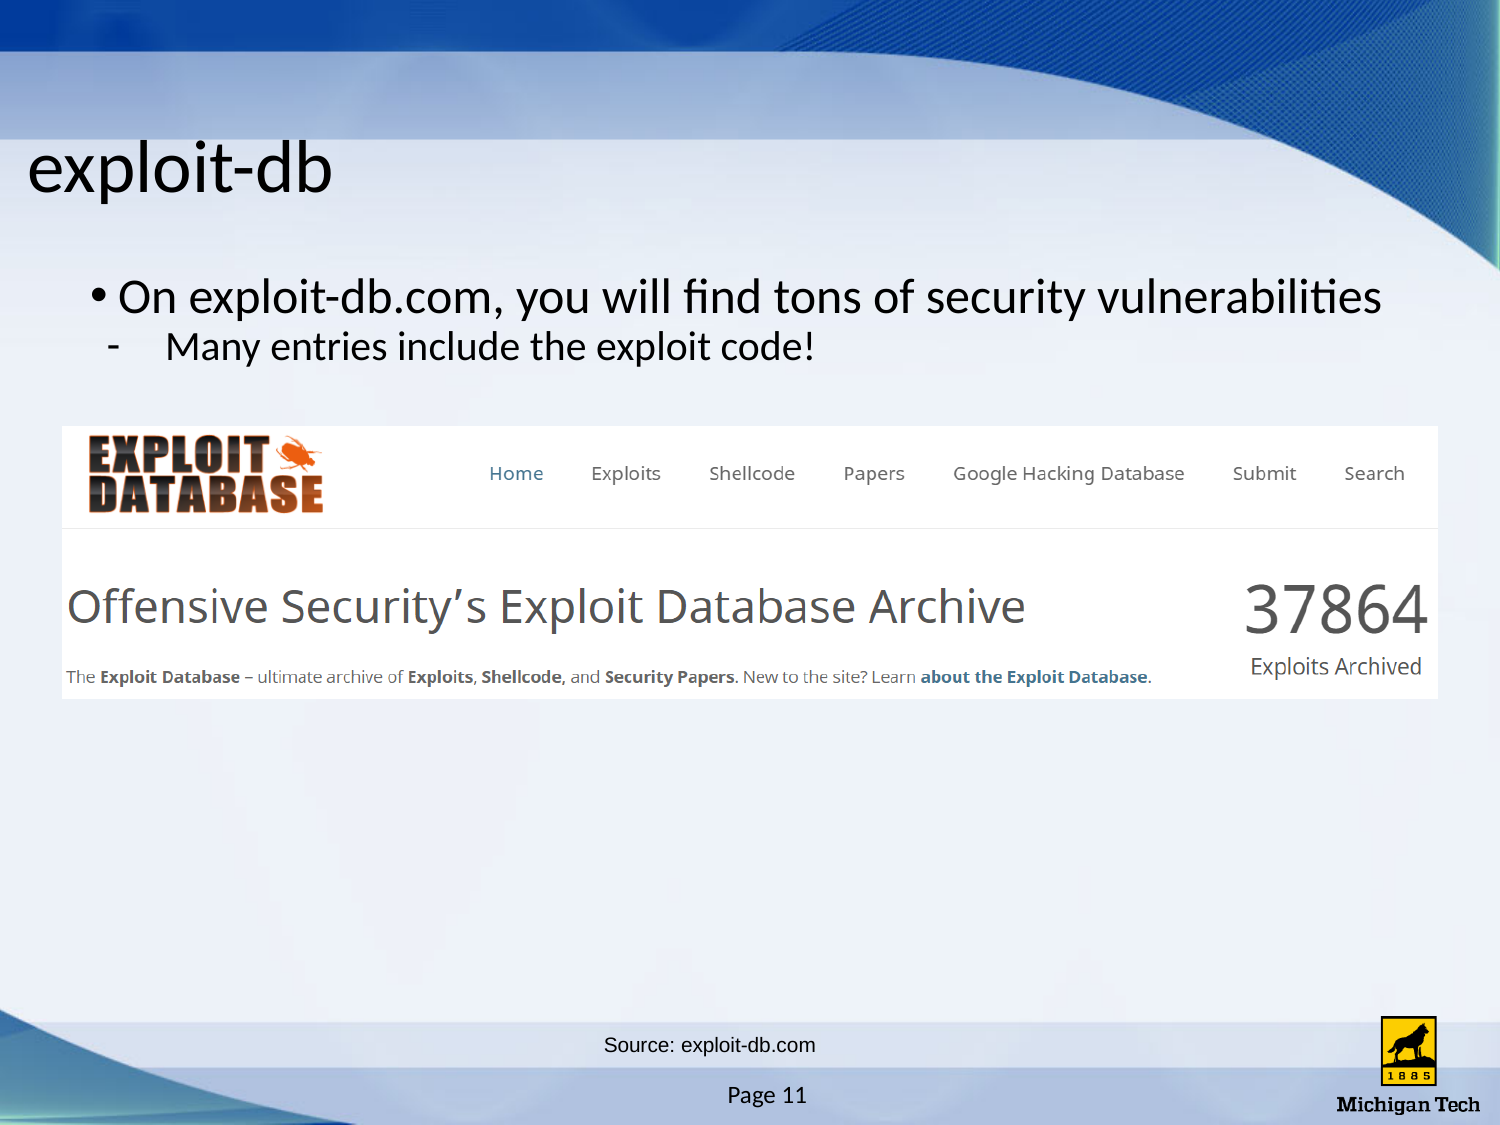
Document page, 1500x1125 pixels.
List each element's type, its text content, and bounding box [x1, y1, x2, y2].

title exploit-db [12, 75, 1263, 263]
text_box Source: exploit-db.com [589, 1024, 1349, 1065]
list On exploit-db.com, you will find tons of security vulnerabilities Many entries include the exploit code! [75, 262, 1425, 425]
picture [0, 0, 1500, 1125]
